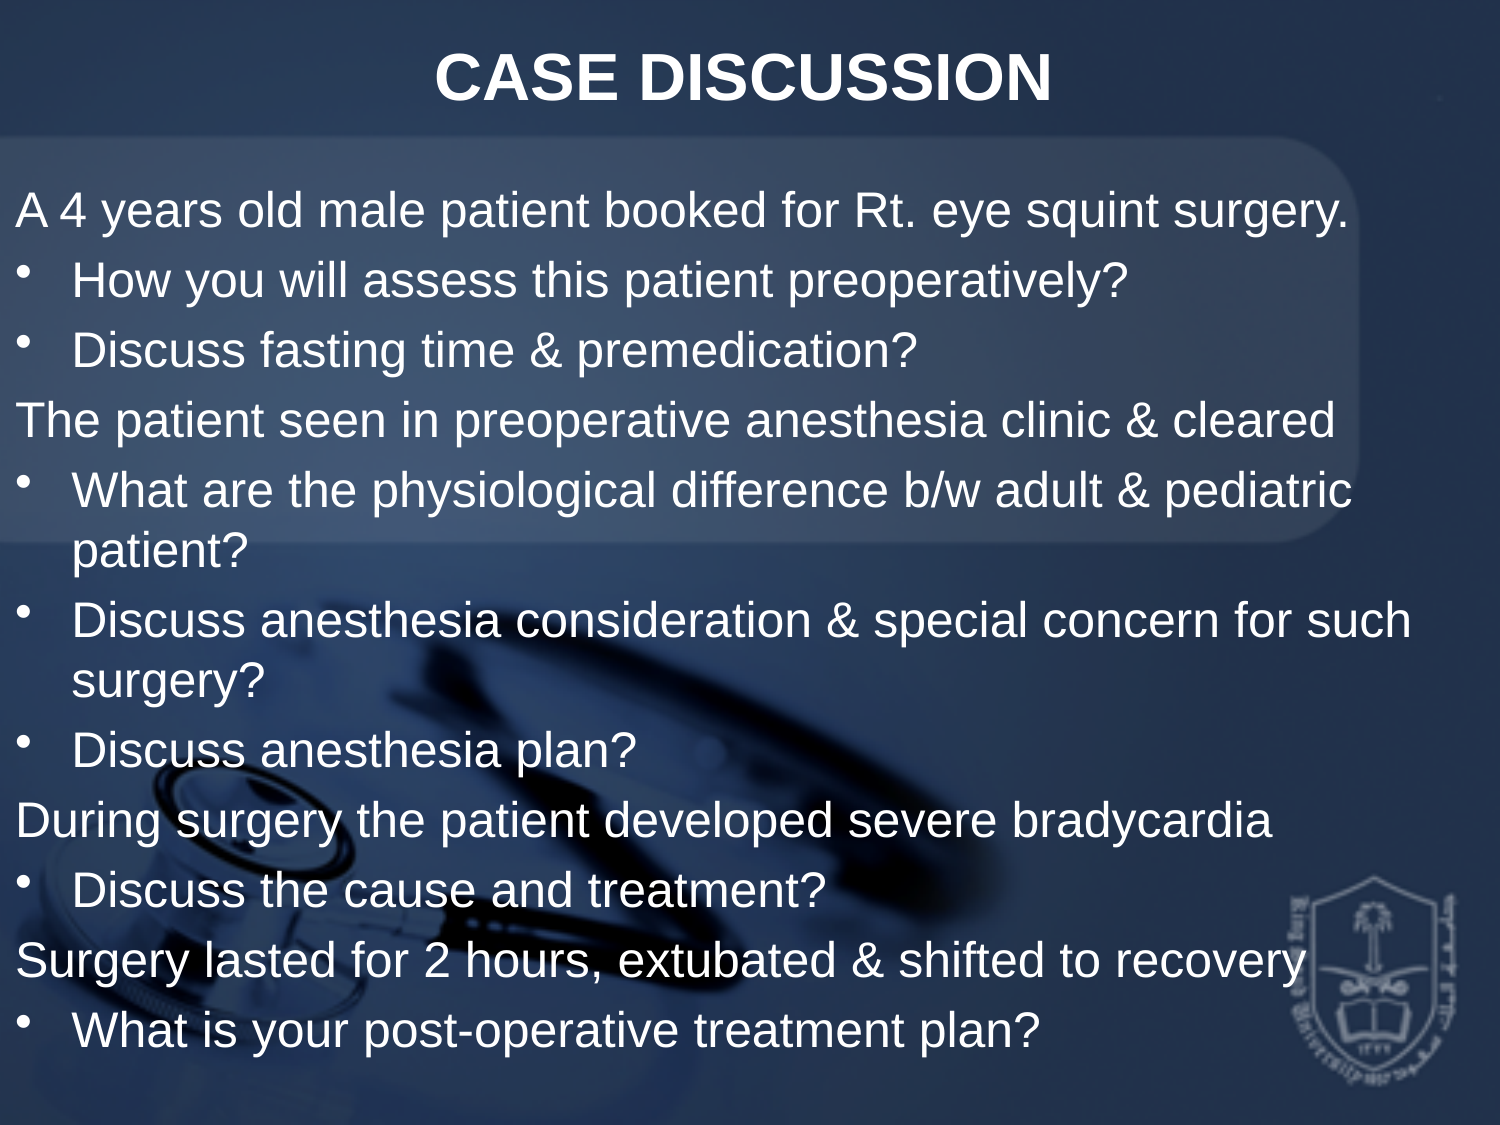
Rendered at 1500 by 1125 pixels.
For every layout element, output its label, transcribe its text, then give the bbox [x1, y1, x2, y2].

list A 4 years old male patient booked for Rt. eye squint surgery. How you will assess this patient preoperatively? Discuss fasting time & premedication? The patient seen in preoperative anesthesia clinic & cleared What are the physiological difference b/w adult & pediatric patient? Discuss anesthesia consideration & special concern for such surgery? Discuss anesthesia plan? During surgery the patient developed severe bradycardia Discuss the cause and treatment? Surgery lasted for 2 hours, extubated & shifted to recovery What is your post-operative treatment plan? [0, 99, 1495, 850]
picture [0, 0, 1500, 1125]
